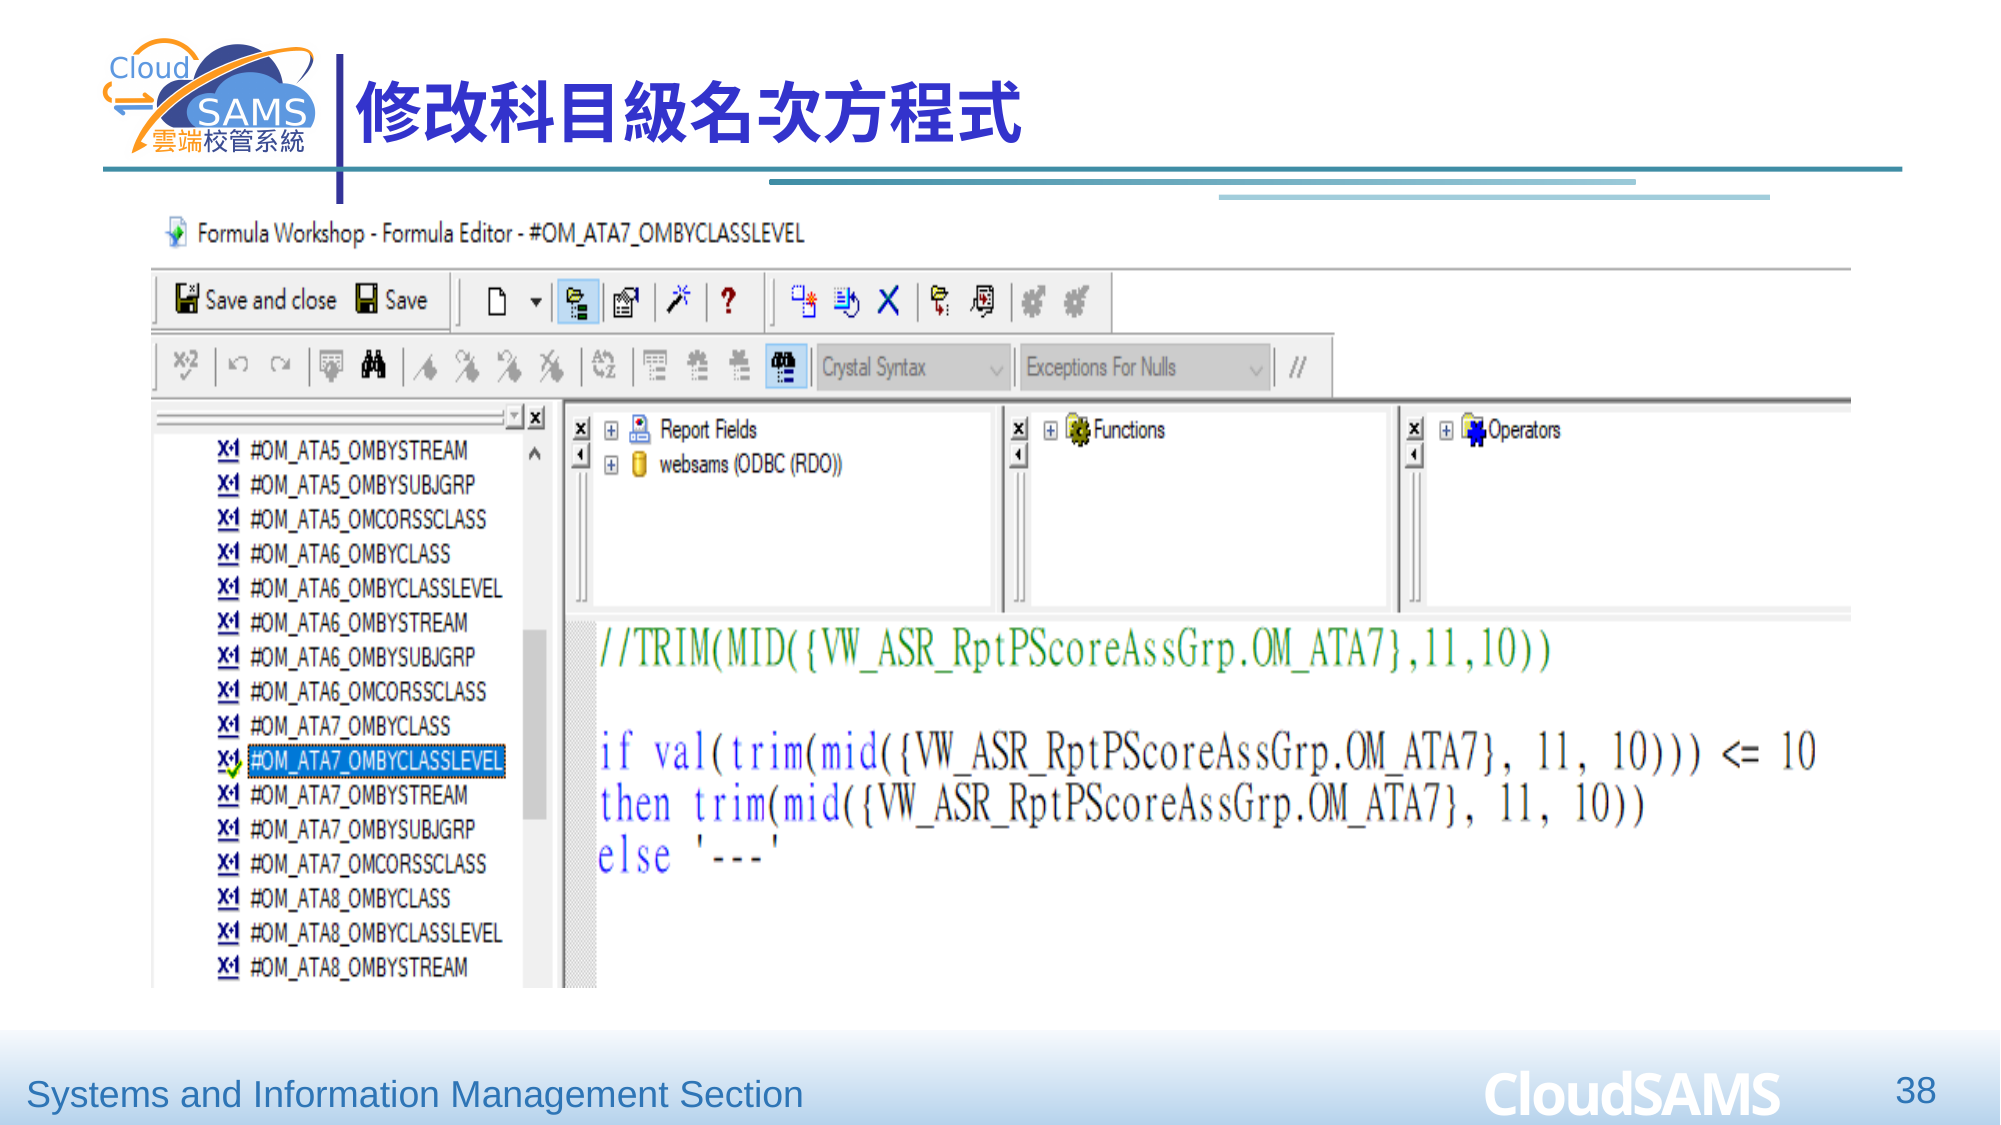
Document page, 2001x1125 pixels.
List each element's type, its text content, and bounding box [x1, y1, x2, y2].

picture [151, 204, 1851, 988]
title 修改科目級名次方程式 [340, 33, 1541, 159]
slide_number 38 [1755, 1059, 1952, 1125]
picture [87, 7, 349, 175]
